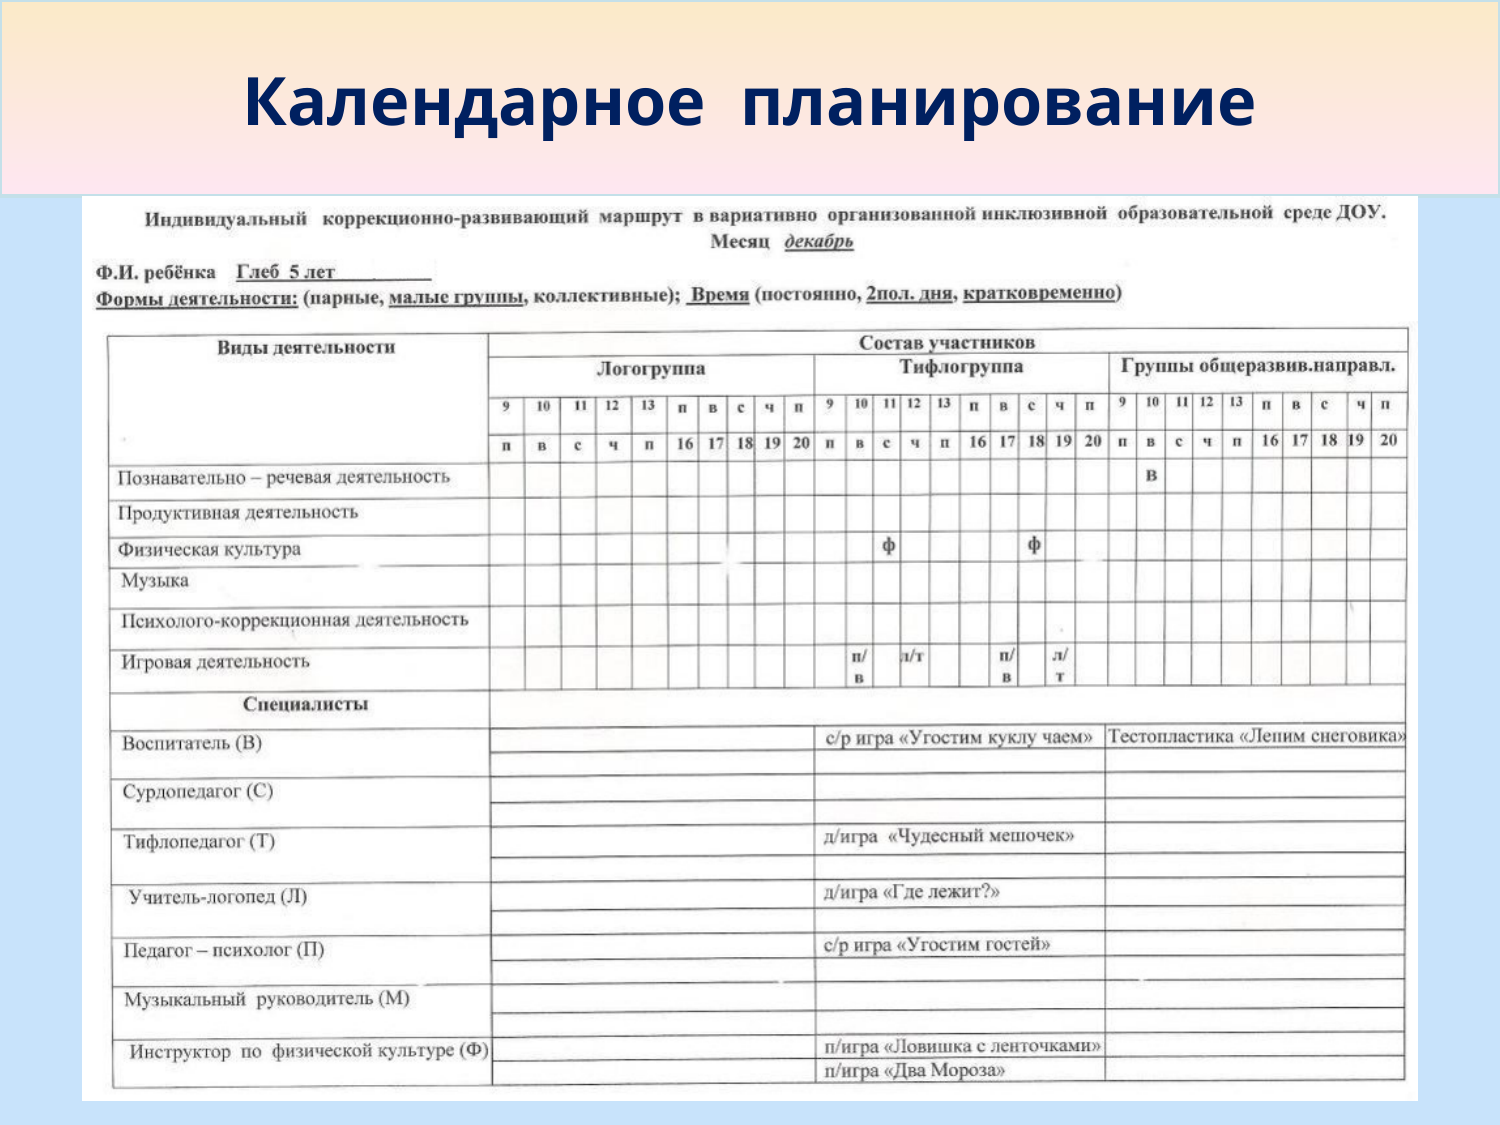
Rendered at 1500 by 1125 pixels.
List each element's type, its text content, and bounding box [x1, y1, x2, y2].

text_box Календарное планирование [0, 0, 1500, 197]
picture [82, 196, 1418, 1101]
